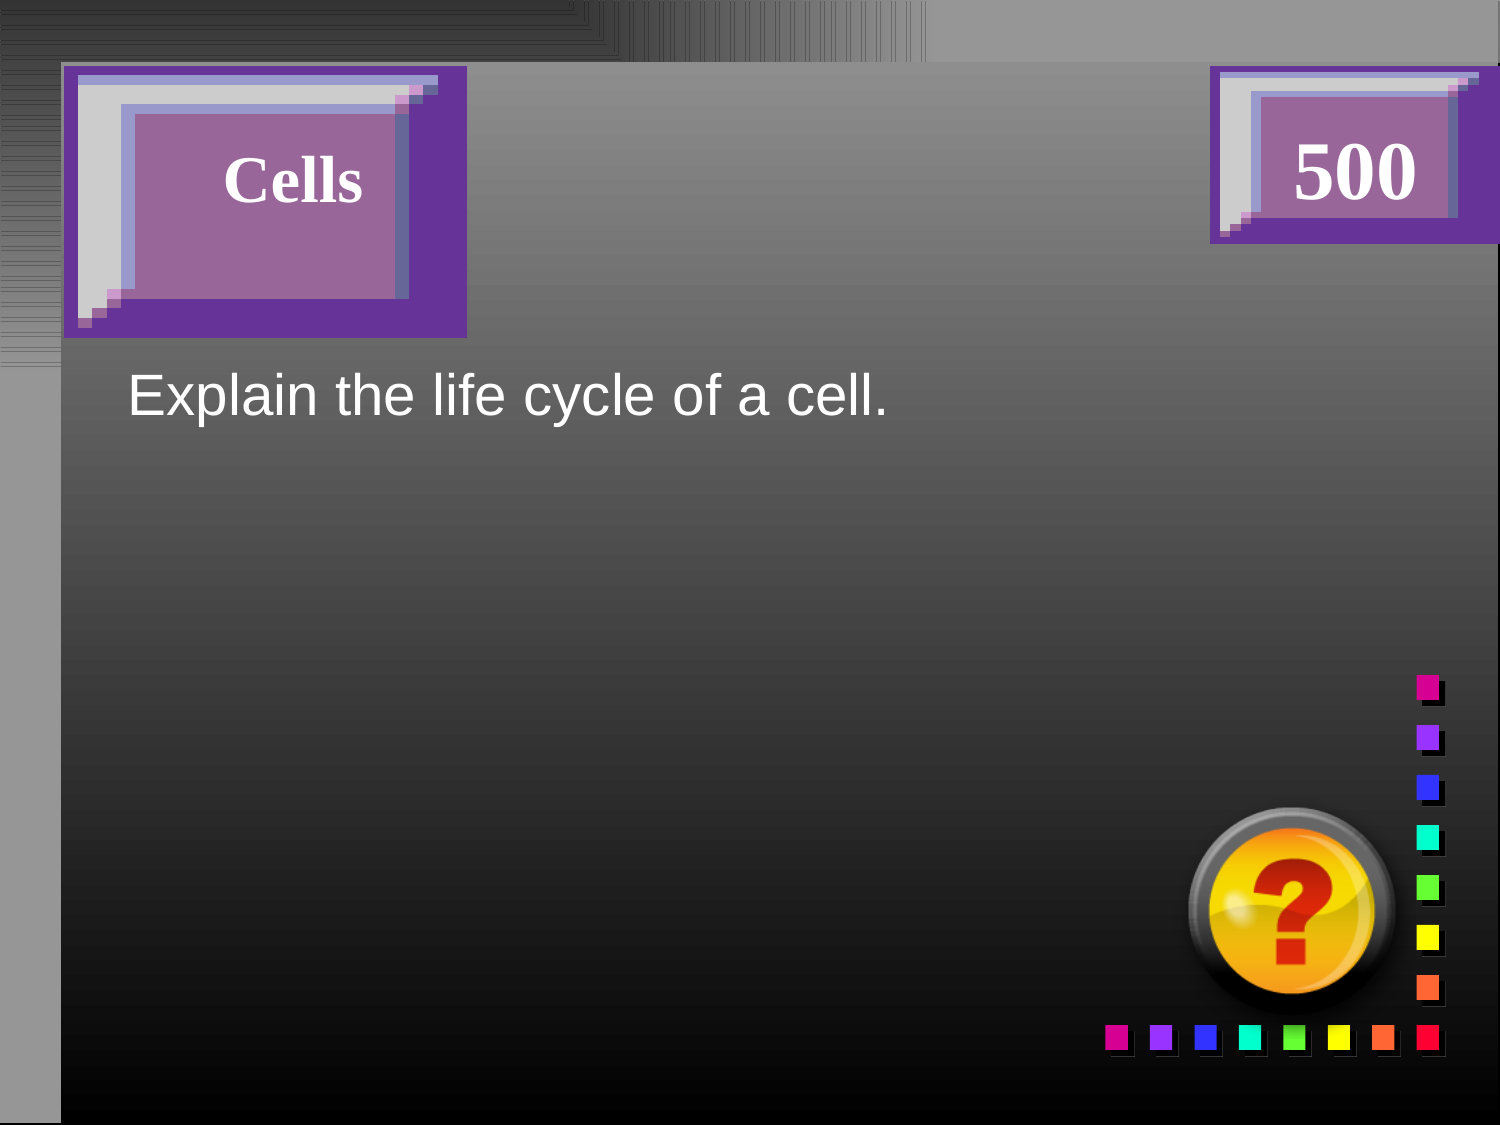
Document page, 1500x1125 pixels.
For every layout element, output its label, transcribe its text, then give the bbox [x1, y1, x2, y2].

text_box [1210, 66, 1500, 244]
list Explain the life cycle of a cell. [112, 349, 1388, 1067]
picture [1174, 798, 1416, 1039]
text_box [64, 66, 481, 339]
